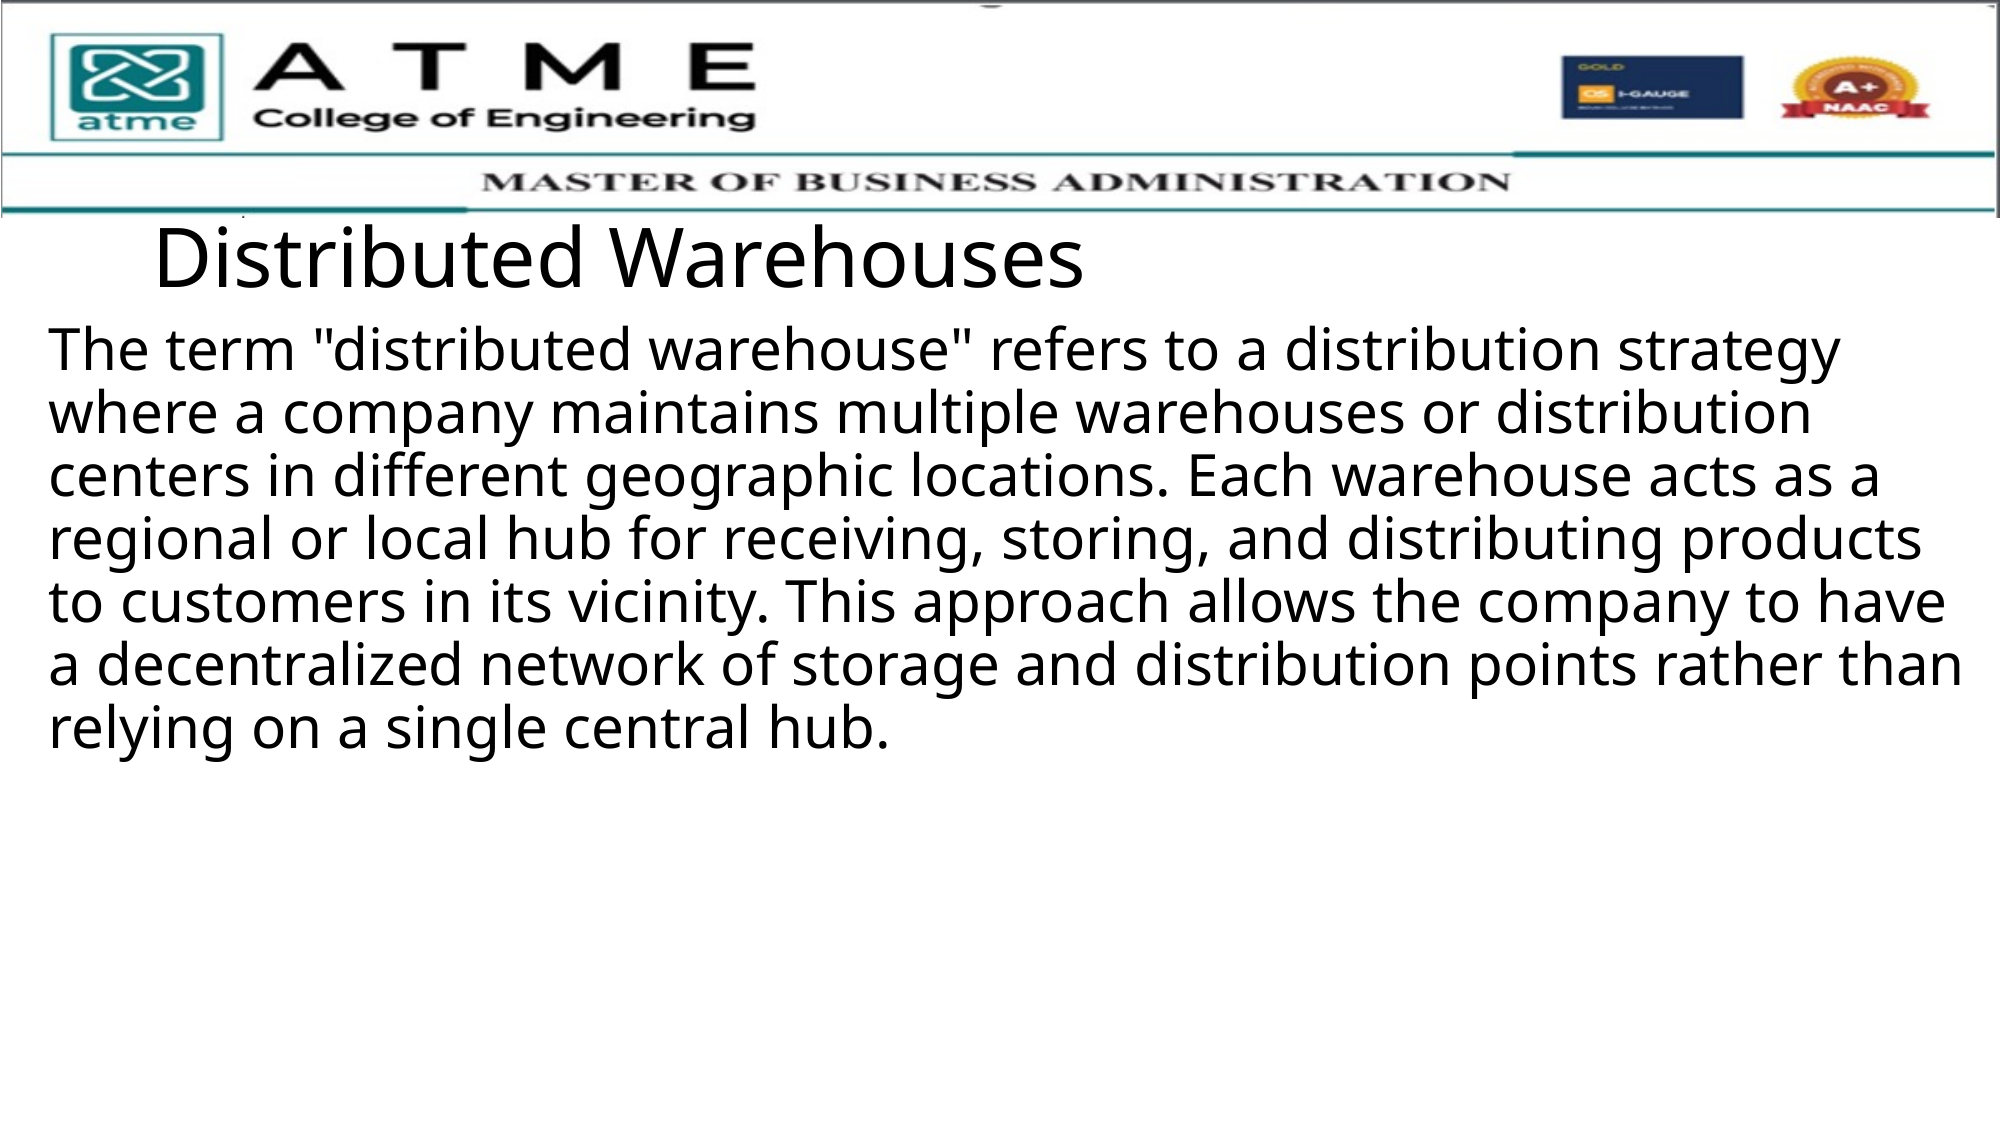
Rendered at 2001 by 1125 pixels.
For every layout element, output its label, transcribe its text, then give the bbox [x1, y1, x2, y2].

picture [1, 0, 2000, 218]
title Distributed Warehouses [137, 208, 1863, 313]
list The term "distributed warehouse" refers to a distribution strategy where a company maintains multiple warehouses or distribution centers in different geographic locations. Each warehouse acts as a regional or local hub for receiving, storing, and distributing products to customers in its vicinity. This approach allows the company to have a decentralized network of storage and distribution points rather than relying on a single central hub. [33, 313, 1981, 1101]
